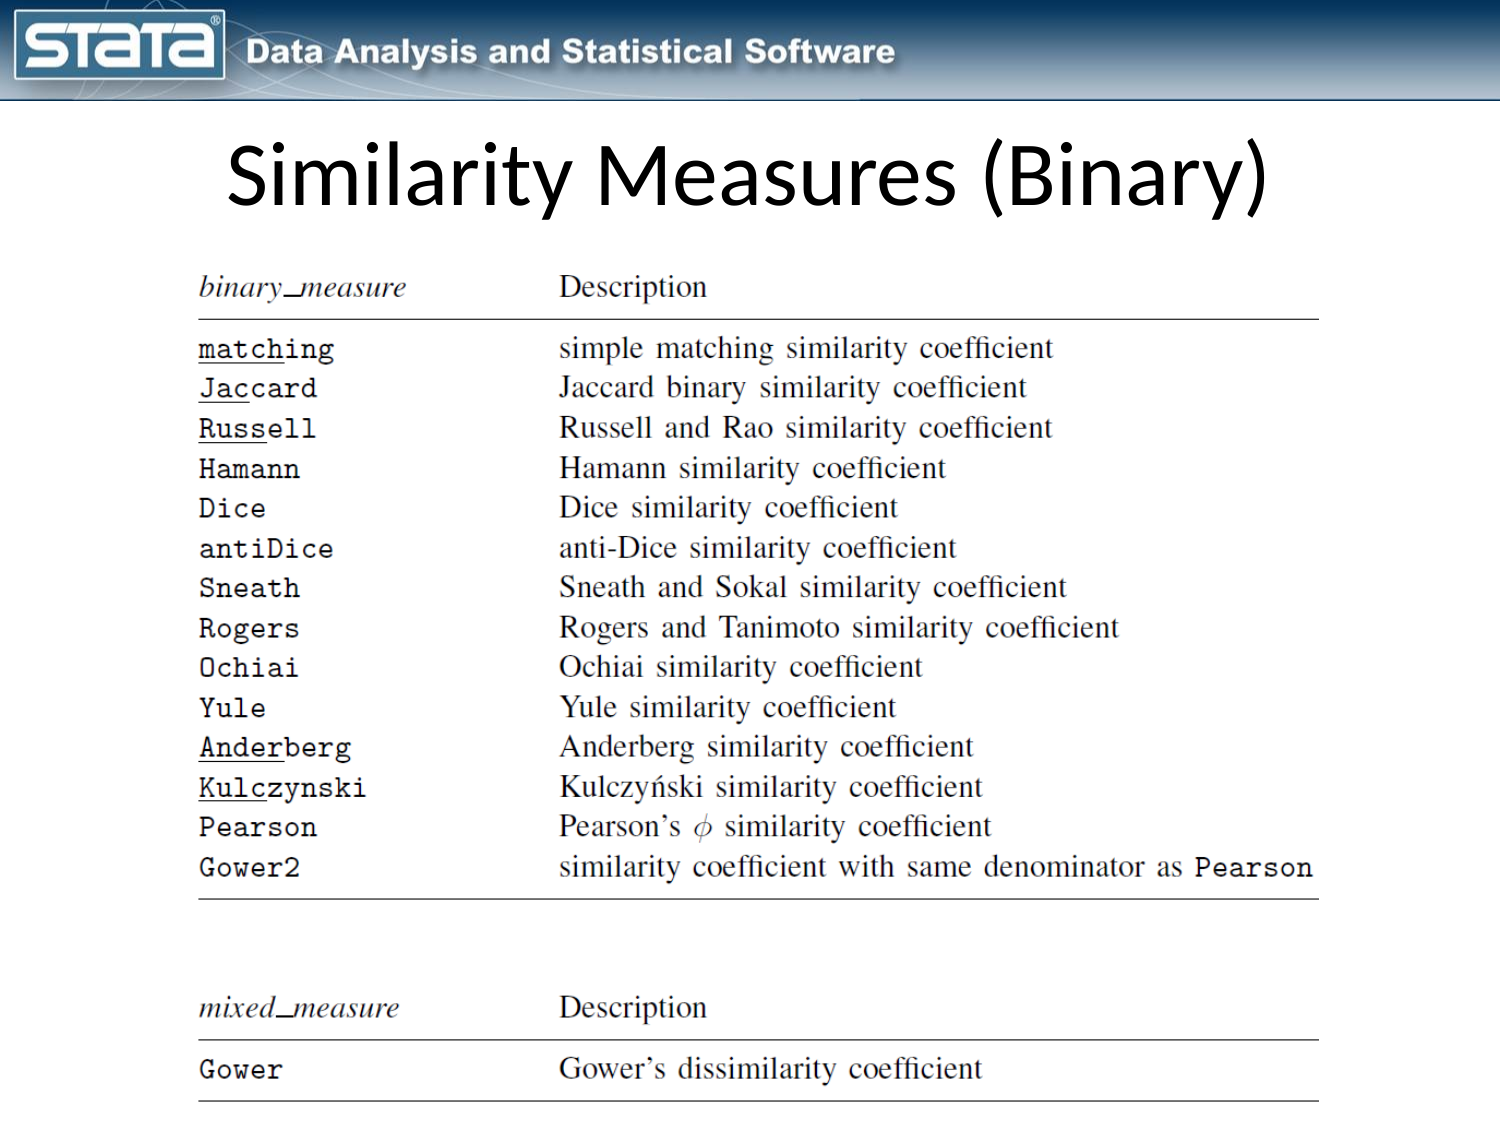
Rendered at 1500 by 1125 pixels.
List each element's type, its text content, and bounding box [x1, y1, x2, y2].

title Similarity Measures (Binary) [0, 99, 1500, 238]
picture [180, 262, 1319, 1118]
picture [0, 0, 1500, 99]
